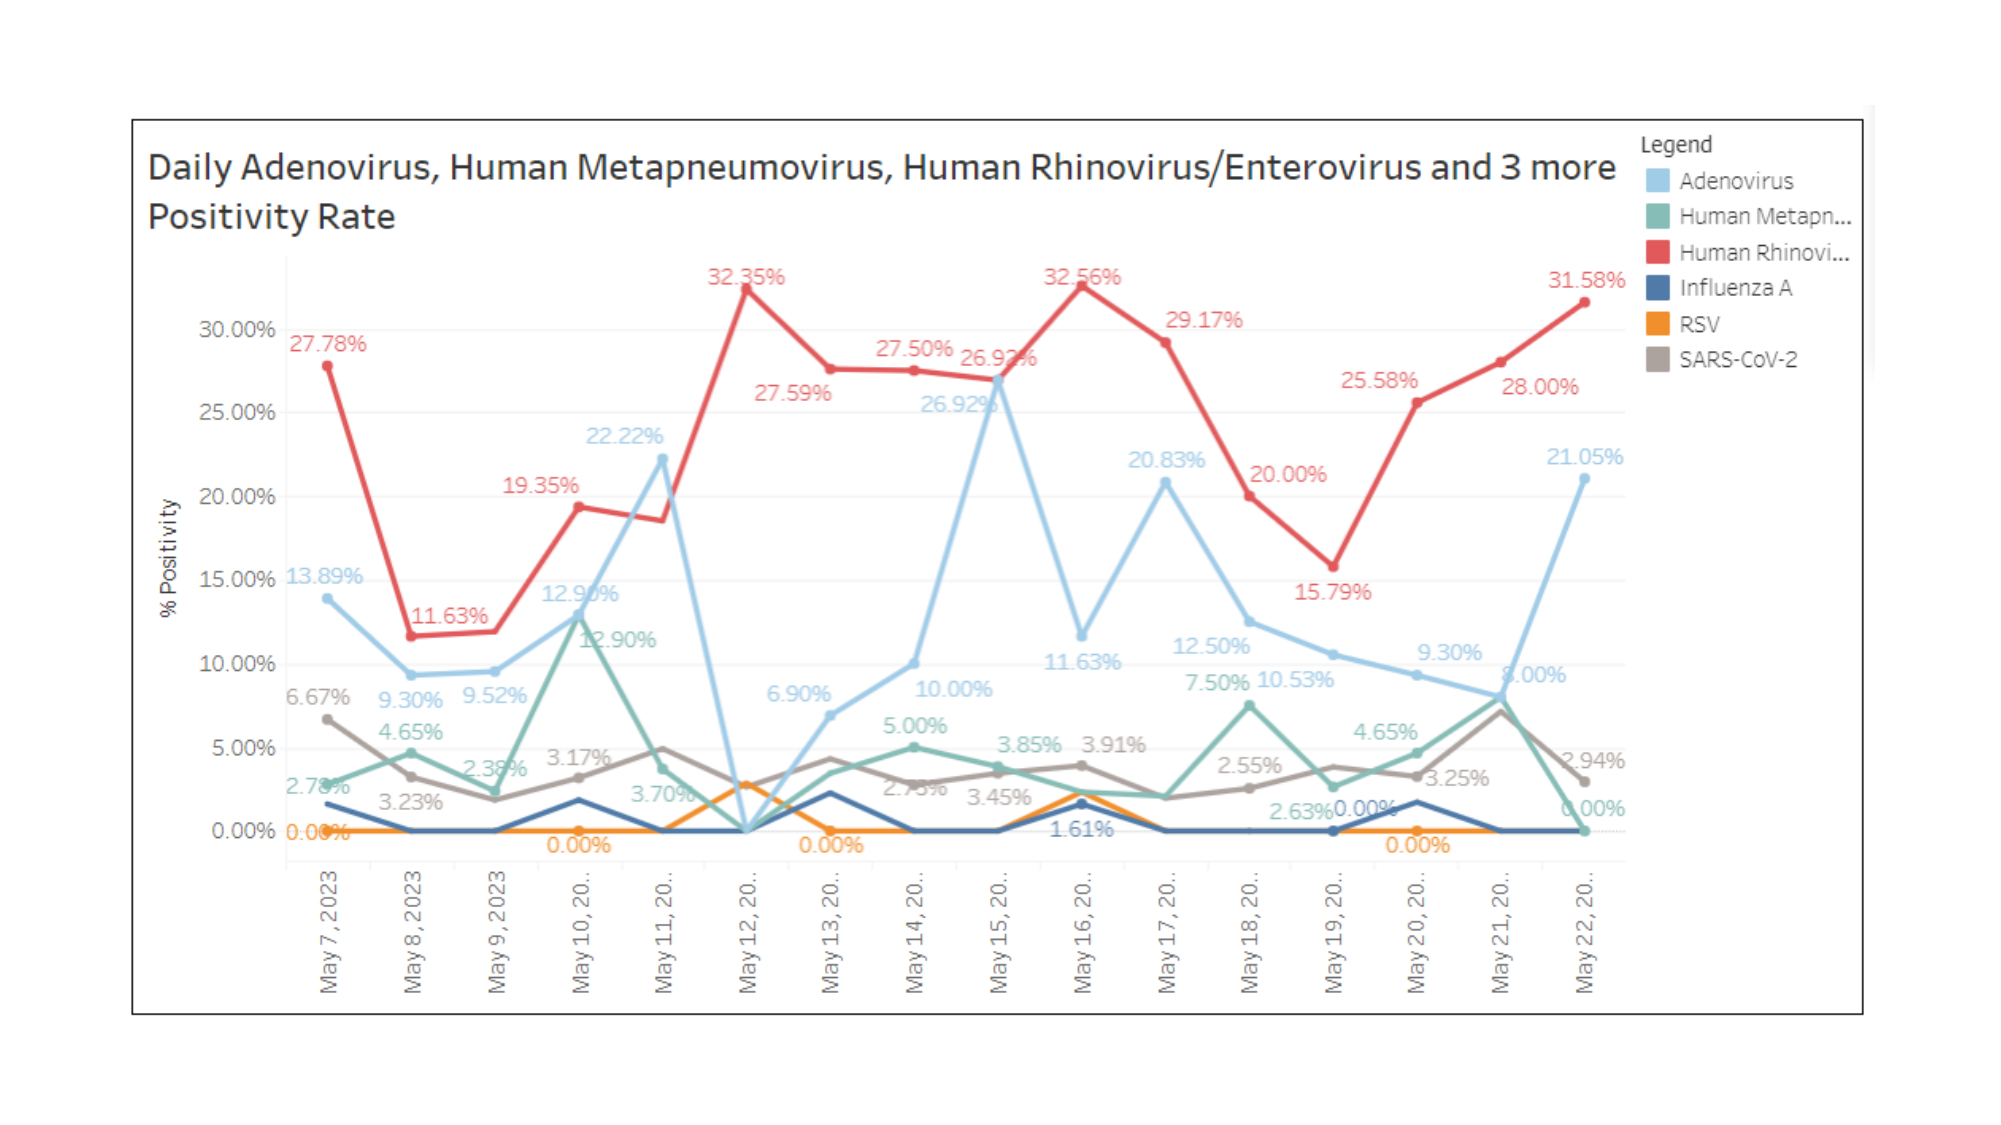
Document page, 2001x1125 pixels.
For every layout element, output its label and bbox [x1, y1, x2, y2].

list [124, 105, 1876, 1020]
